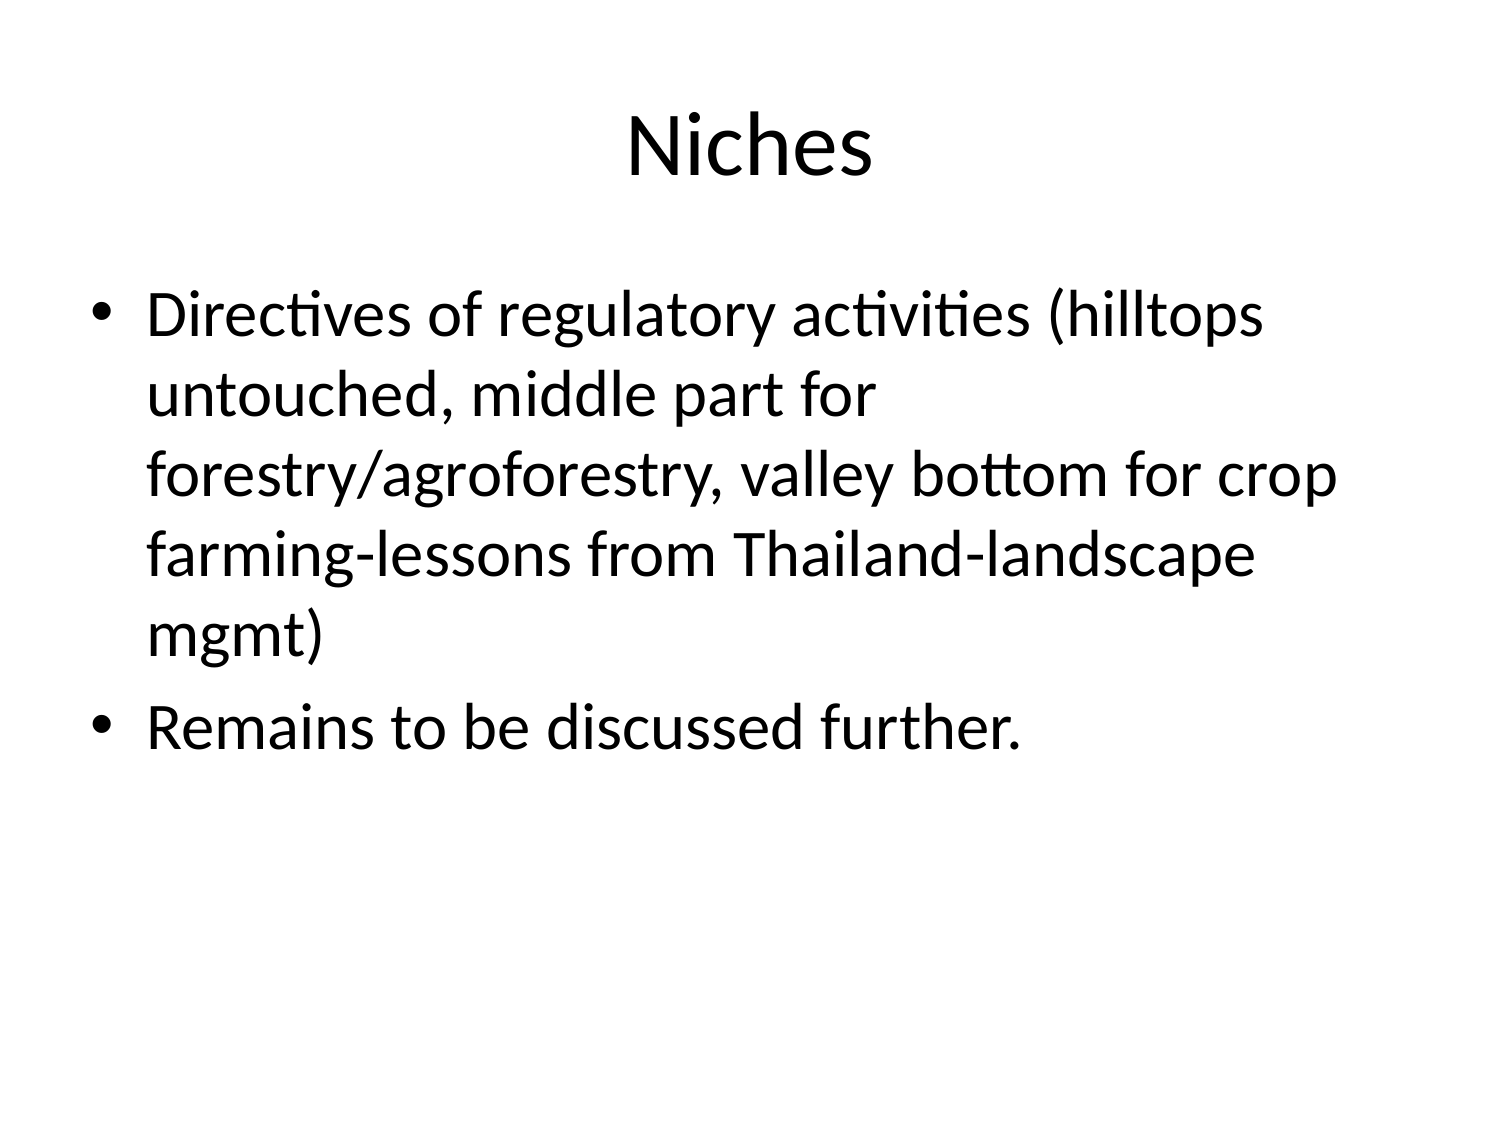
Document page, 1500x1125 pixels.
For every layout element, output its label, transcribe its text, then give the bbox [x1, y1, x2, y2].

title Niches [74, 44, 1426, 233]
list Directives of regulatory activities (hilltops untouched, middle part for forestry/agroforestry, valley bottom for crop farming-lessons from Thailand-landscape mgmt) Remains to be discussed further. [74, 262, 1426, 1006]
